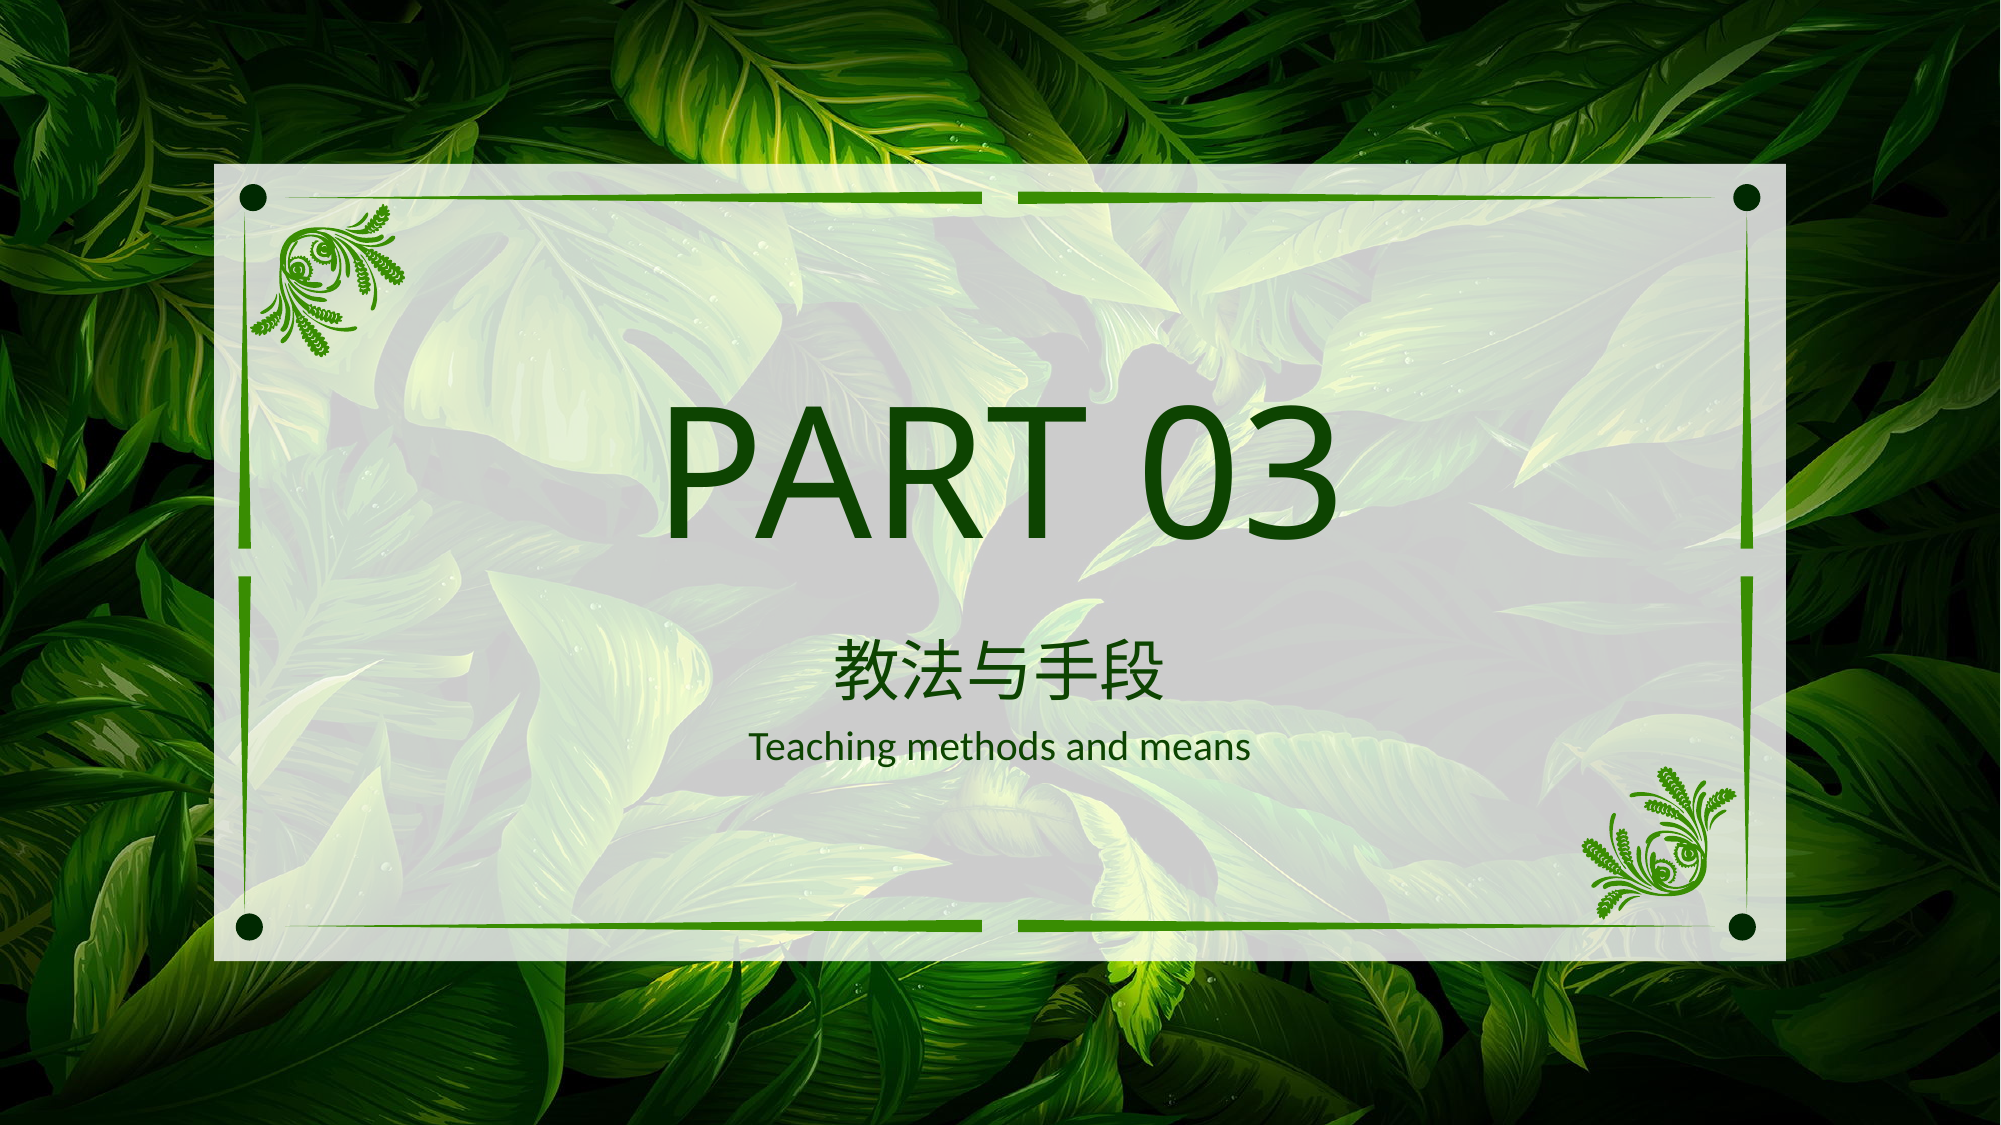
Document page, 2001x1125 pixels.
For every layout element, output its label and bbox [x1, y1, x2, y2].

text_box [213, 163, 1787, 962]
text_box [235, 184, 1761, 941]
picture [0, 0, 2001, 1125]
